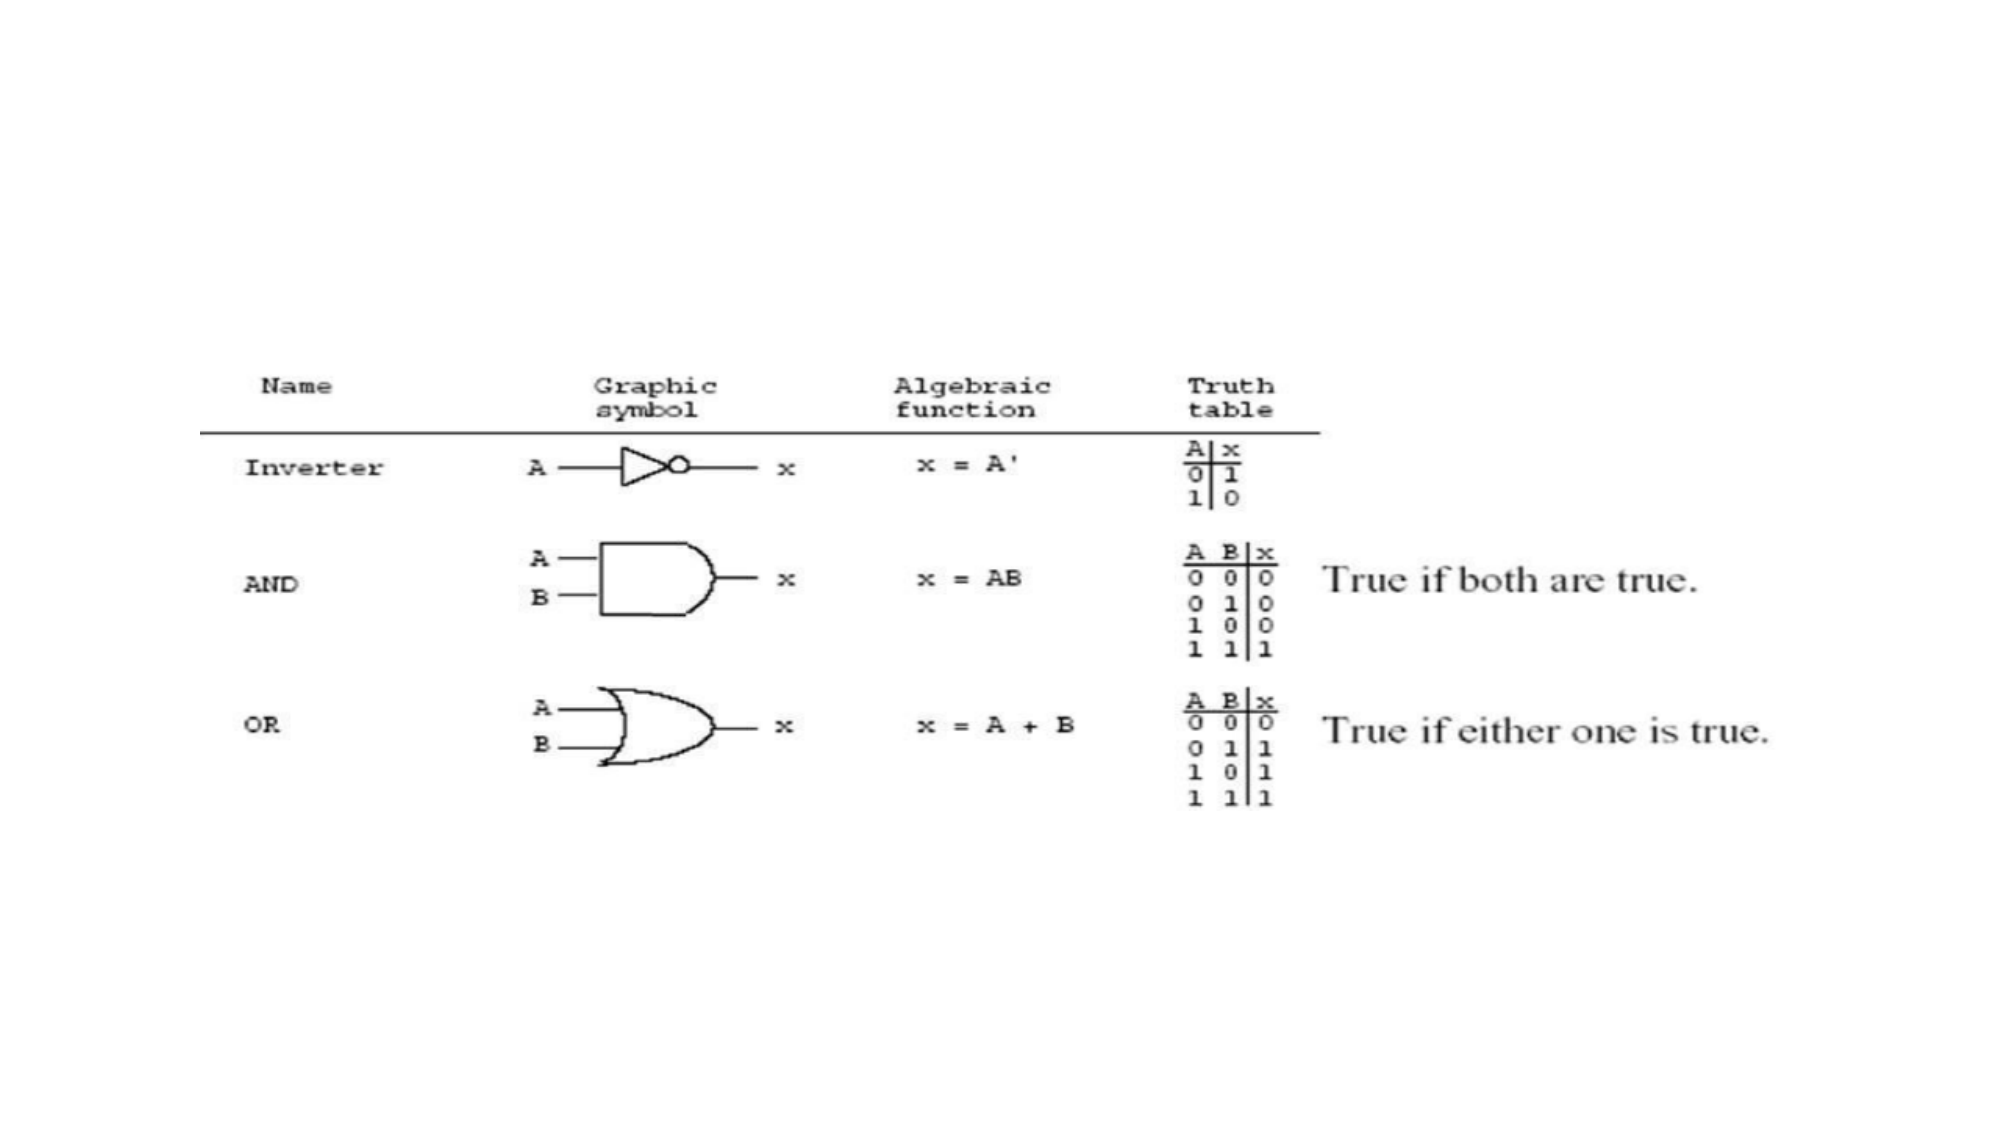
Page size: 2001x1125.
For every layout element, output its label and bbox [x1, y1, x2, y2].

list [199, 314, 1800, 811]
